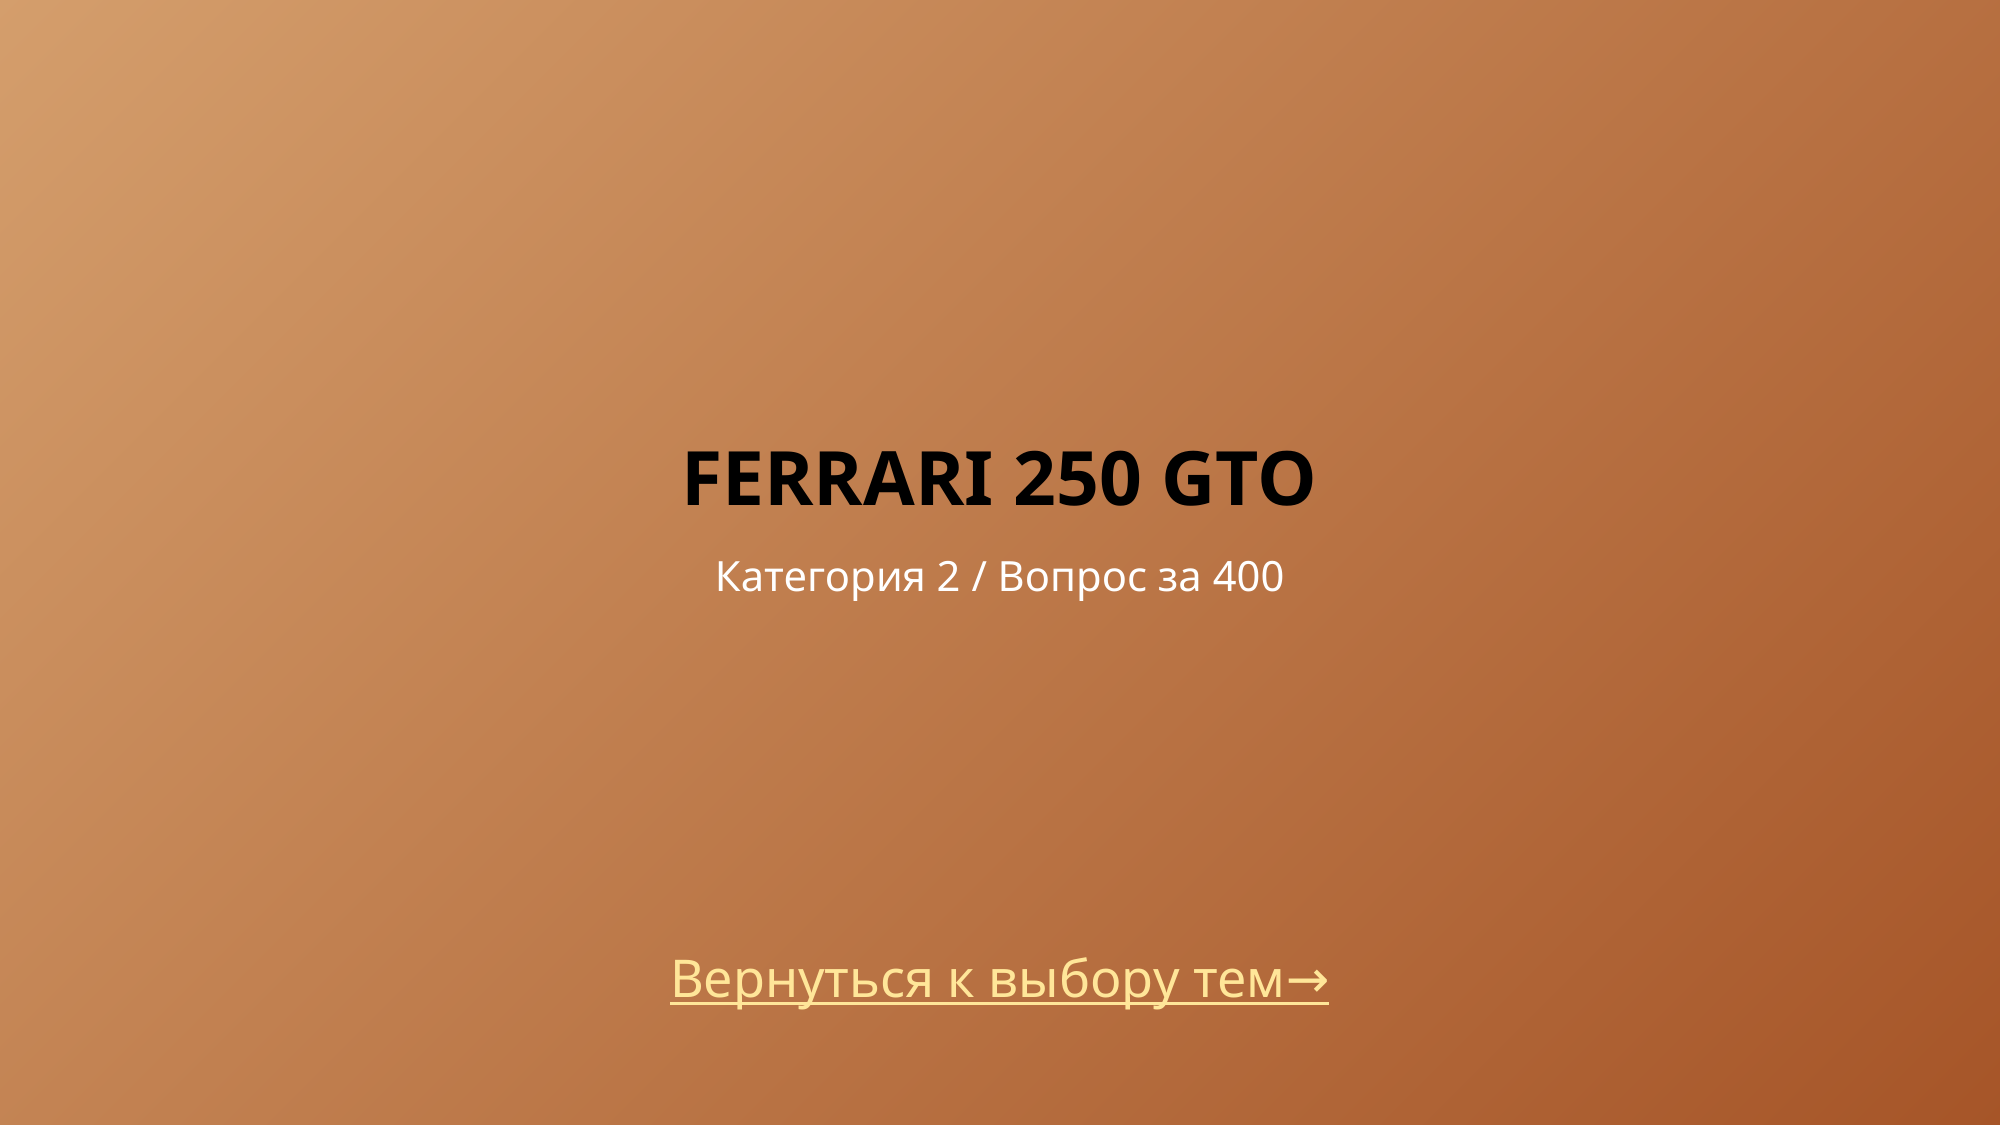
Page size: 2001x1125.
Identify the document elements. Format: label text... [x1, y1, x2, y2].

text_box Вернуться к выбору тем→ [655, 938, 1345, 1016]
title Ferrari 250 GTO Категория 2 / Вопрос за 400 [117, 396, 1883, 646]
